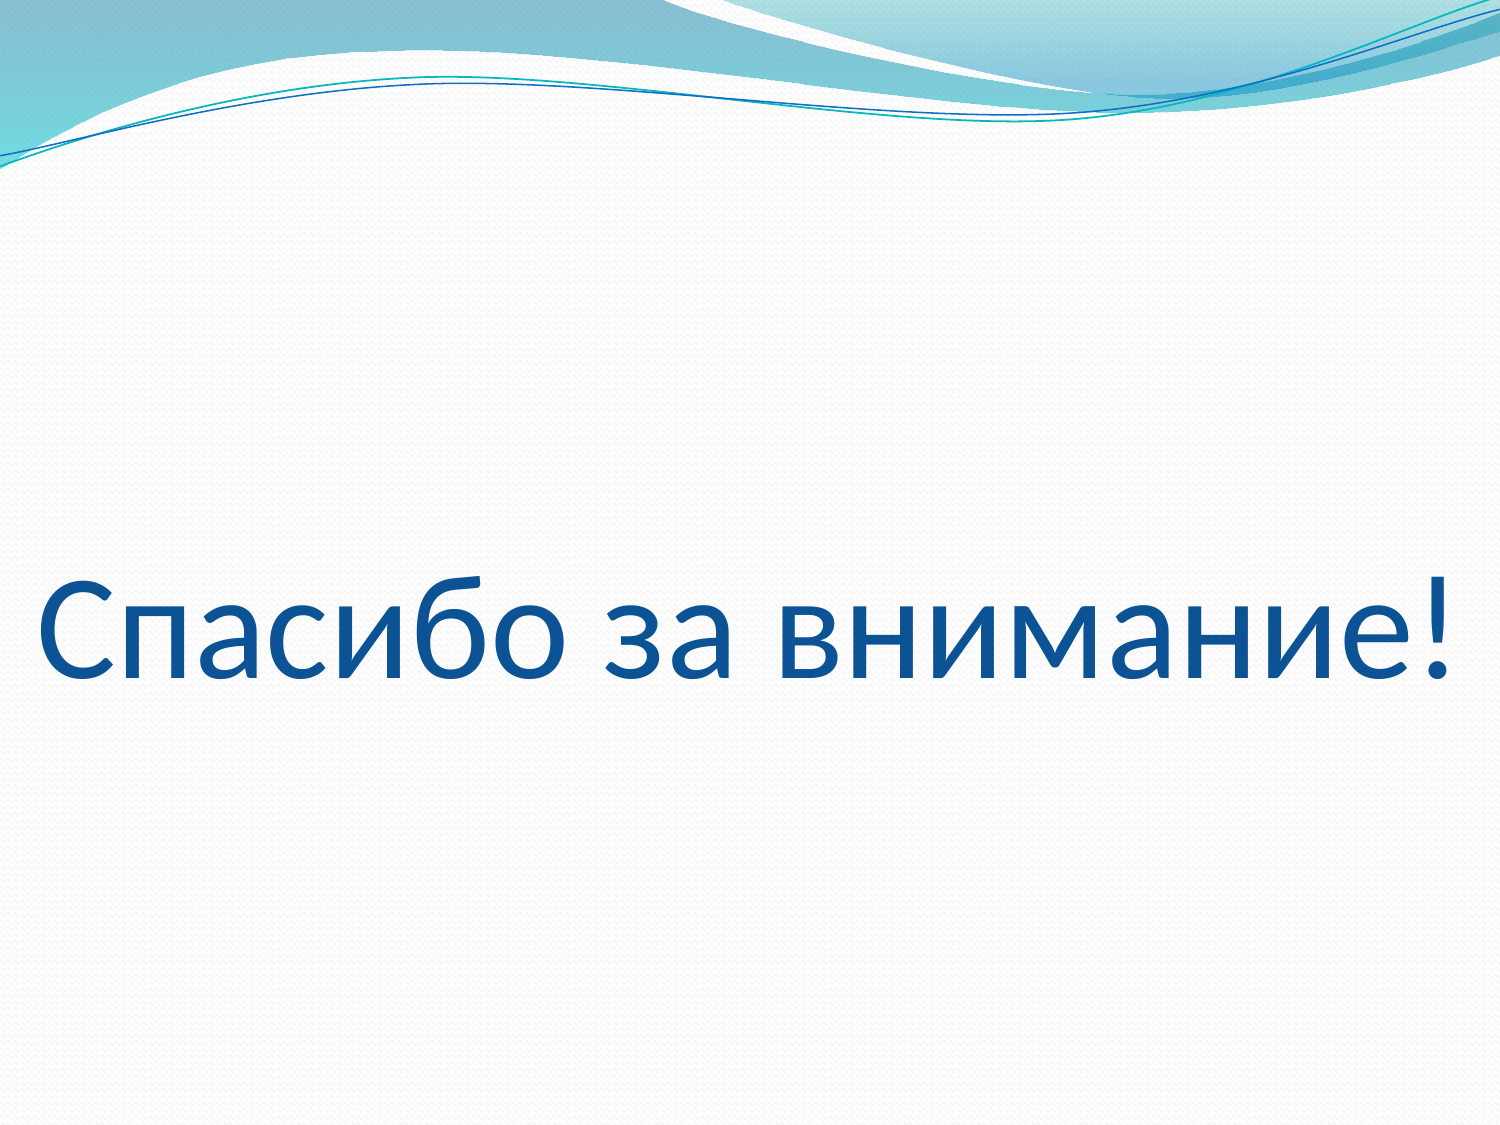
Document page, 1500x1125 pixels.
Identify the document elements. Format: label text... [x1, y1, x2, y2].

title Спасибо за внимание! [0, 58, 1500, 709]
